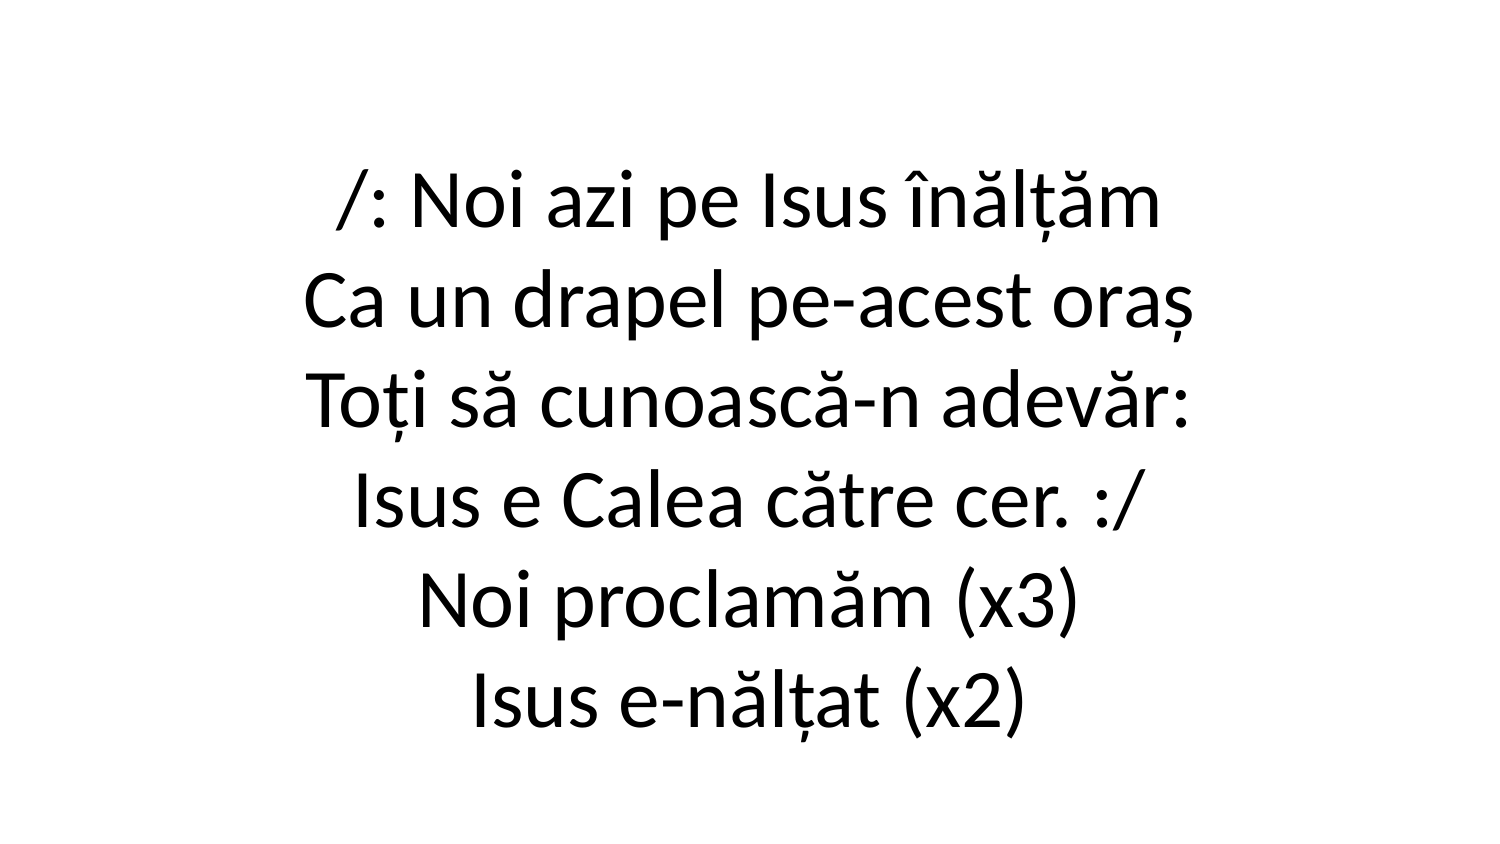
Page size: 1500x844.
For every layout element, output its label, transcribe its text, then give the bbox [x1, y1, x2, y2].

text_box /: Noi azi pe Isus înălțăm Ca un drapel pe-acest oraș Toți să cunoască-n adevăr: Isus e Calea către cer. :/ Noi proclamăm (x3) Isus e-nălțat (x2) [288, 92, 1212, 752]
